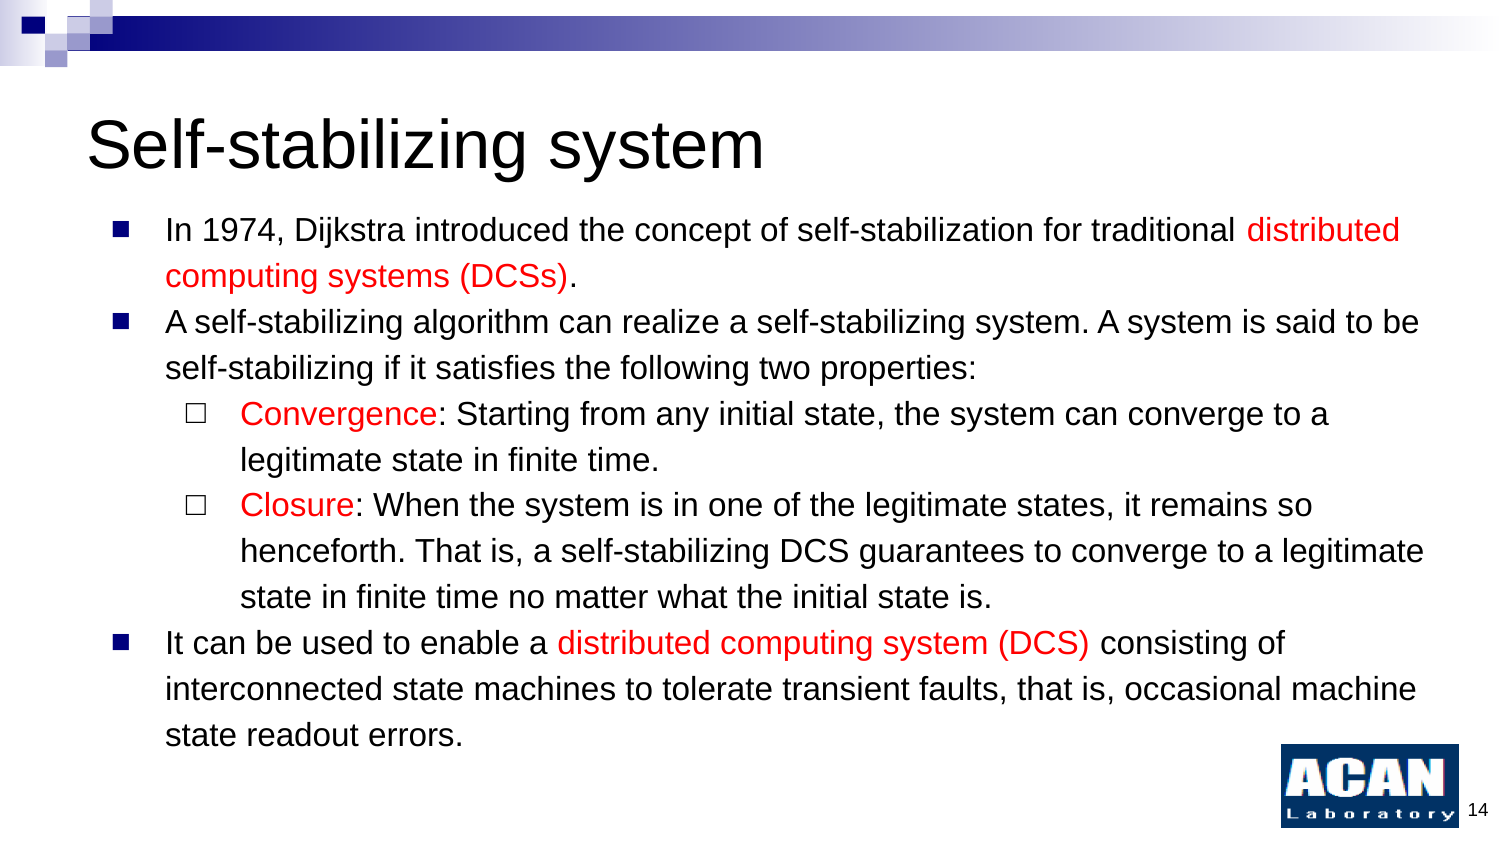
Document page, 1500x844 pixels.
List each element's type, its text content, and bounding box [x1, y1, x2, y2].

title Self-stabilizing system [75, 56, 1425, 187]
slide_number 14 [1149, 796, 1500, 827]
text_box In 1974, Dijkstra introduced the concept of self-stabilization for traditional distributed computing systems (DCSs). A self-stabilizing algorithm can realize a self-stabilizing system. A system is said to be self-stabilizing if it satisfies the following two properties: Convergence: Starting from any initial state, the system can converge to a legitimate state in finite time. Closure: When the system is in one of the legitimate states, it remains so henceforth. That is, a self-stabilizing DCS guarantees to converge to a legitimate state in finite time no matter what the initial state is. It can be used to enable a distributed computing system (DCS) consisting of interconnected state machines to tolerate transient faults, that is, occasional machine state readout errors. [75, 187, 1459, 814]
